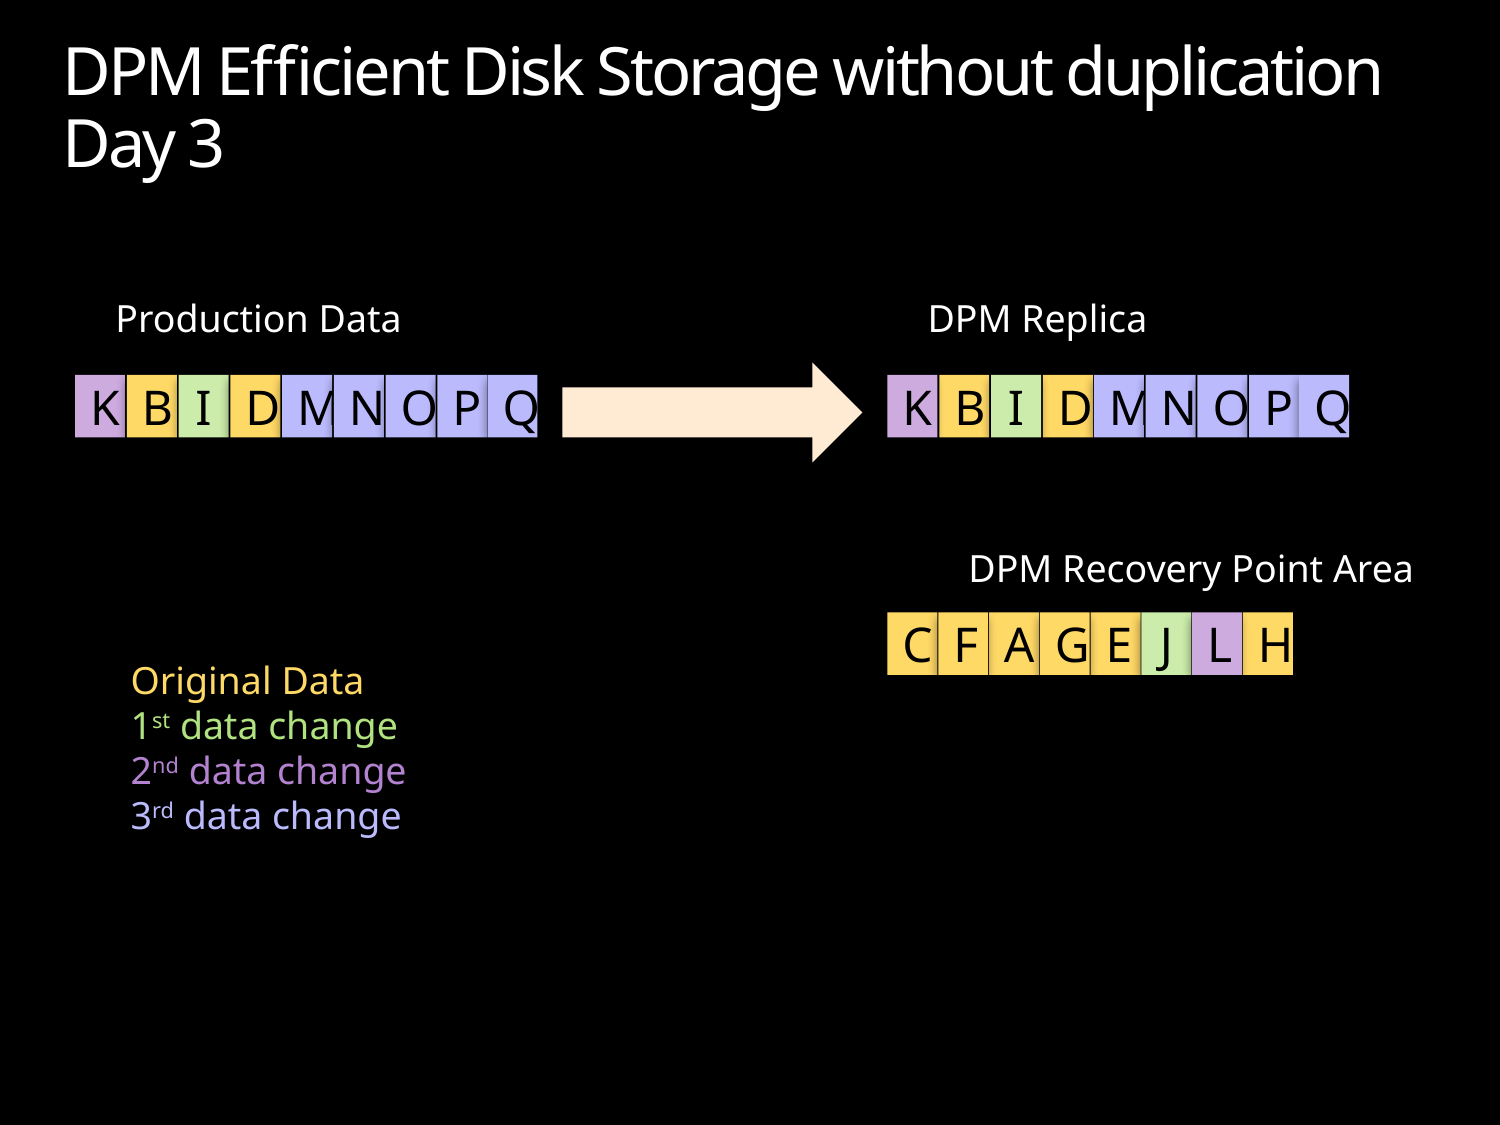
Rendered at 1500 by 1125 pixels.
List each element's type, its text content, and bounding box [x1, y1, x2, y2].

text_box B [126, 374, 177, 438]
text_box G [1039, 612, 1090, 675]
text_box K [887, 374, 938, 438]
text_box I [178, 374, 229, 438]
text_box Original Data 1st data change 2nd data change 3rd data change [115, 649, 422, 845]
text_box B [939, 374, 990, 438]
text_box Q [1299, 374, 1350, 438]
text_box D [230, 374, 281, 438]
text_box H [1243, 612, 1293, 675]
text_box A [989, 612, 1039, 675]
text_box DPM Recovery Point Area [953, 537, 1430, 598]
text_box C [887, 612, 938, 675]
text_box O [1197, 374, 1248, 438]
text_box M [282, 374, 333, 438]
text_box [562, 362, 863, 463]
text_box DPM Replica [912, 287, 1163, 348]
text_box N [1145, 374, 1196, 438]
text_box O [385, 374, 436, 438]
title DPM Efficient Disk Storage without duplication Day 3 [62, 37, 1438, 184]
text_box M [1093, 374, 1144, 438]
text_box Q [487, 374, 538, 438]
text_box L [1192, 612, 1243, 675]
text_box F [938, 612, 989, 675]
text_box I [991, 374, 1042, 438]
text_box K [75, 374, 125, 438]
text_box D [1042, 374, 1093, 438]
text_box P [437, 374, 487, 438]
text_box N [333, 374, 384, 438]
text_box J [1141, 612, 1192, 675]
text_box Production Data [100, 287, 417, 348]
text_box P [1249, 374, 1299, 438]
text_box E [1090, 612, 1141, 675]
